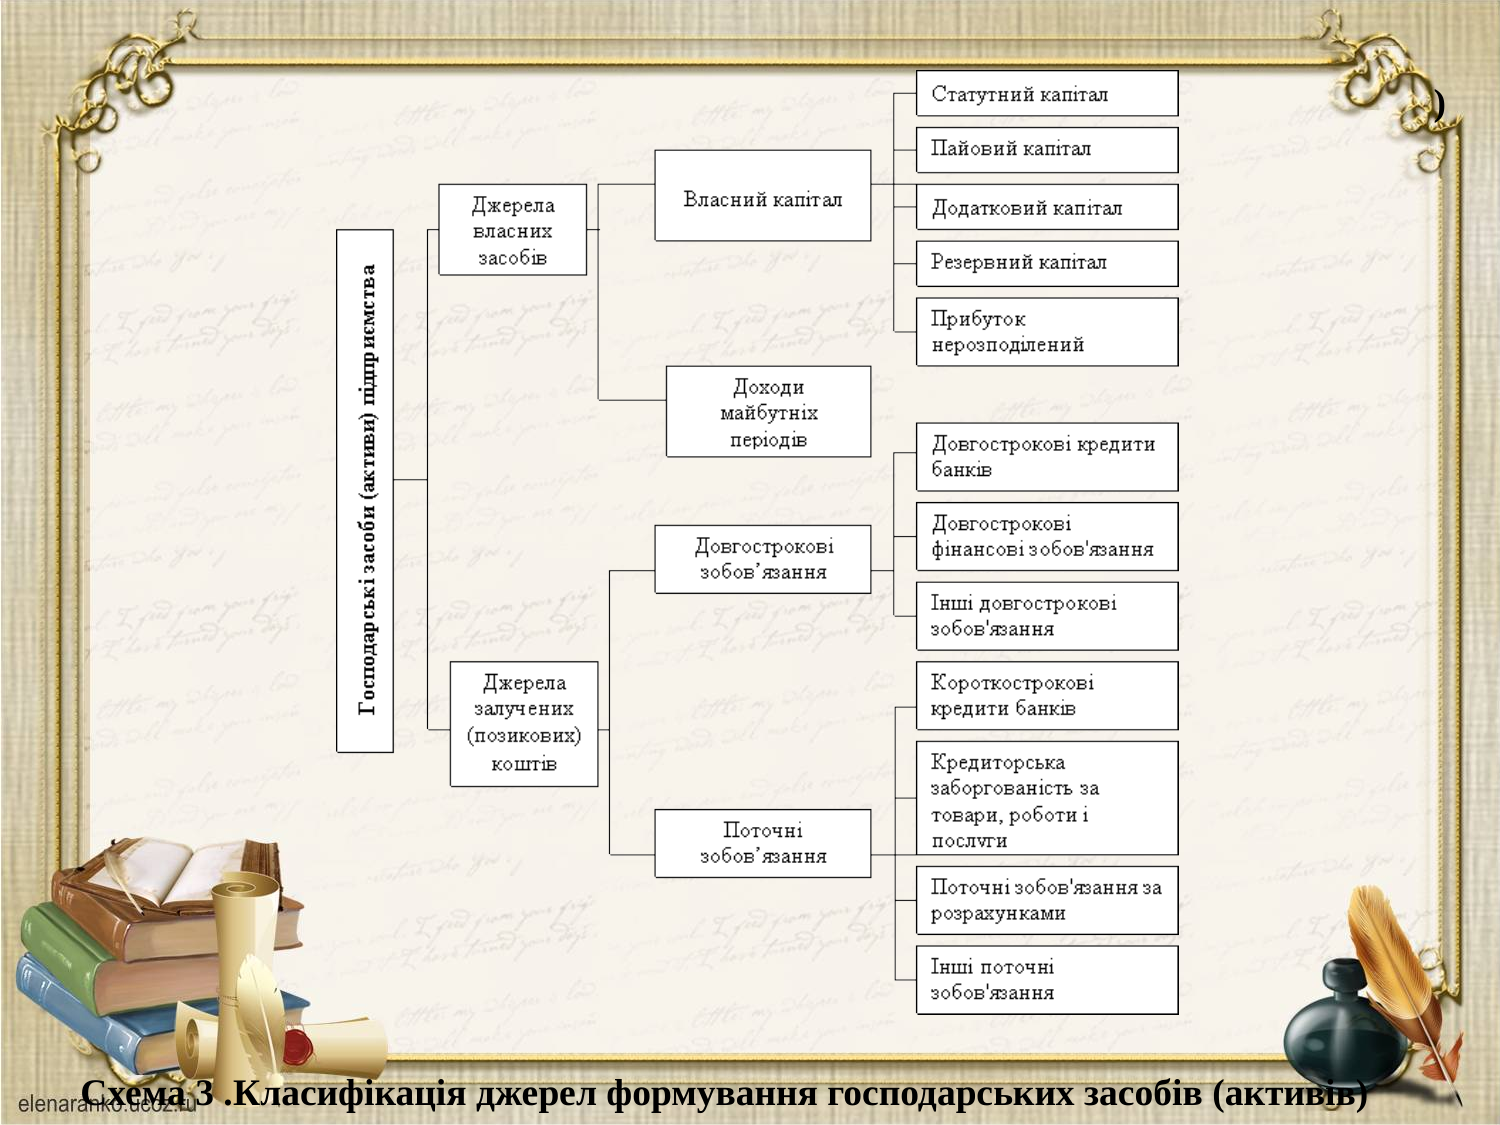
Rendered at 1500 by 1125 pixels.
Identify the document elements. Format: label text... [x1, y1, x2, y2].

picture [0, 0, 1500, 1125]
text_box Схема 3 .Класифікація джерел формування господарських засобів (активів) [0, 1060, 1441, 1121]
text_box ) [1418, 70, 1462, 131]
